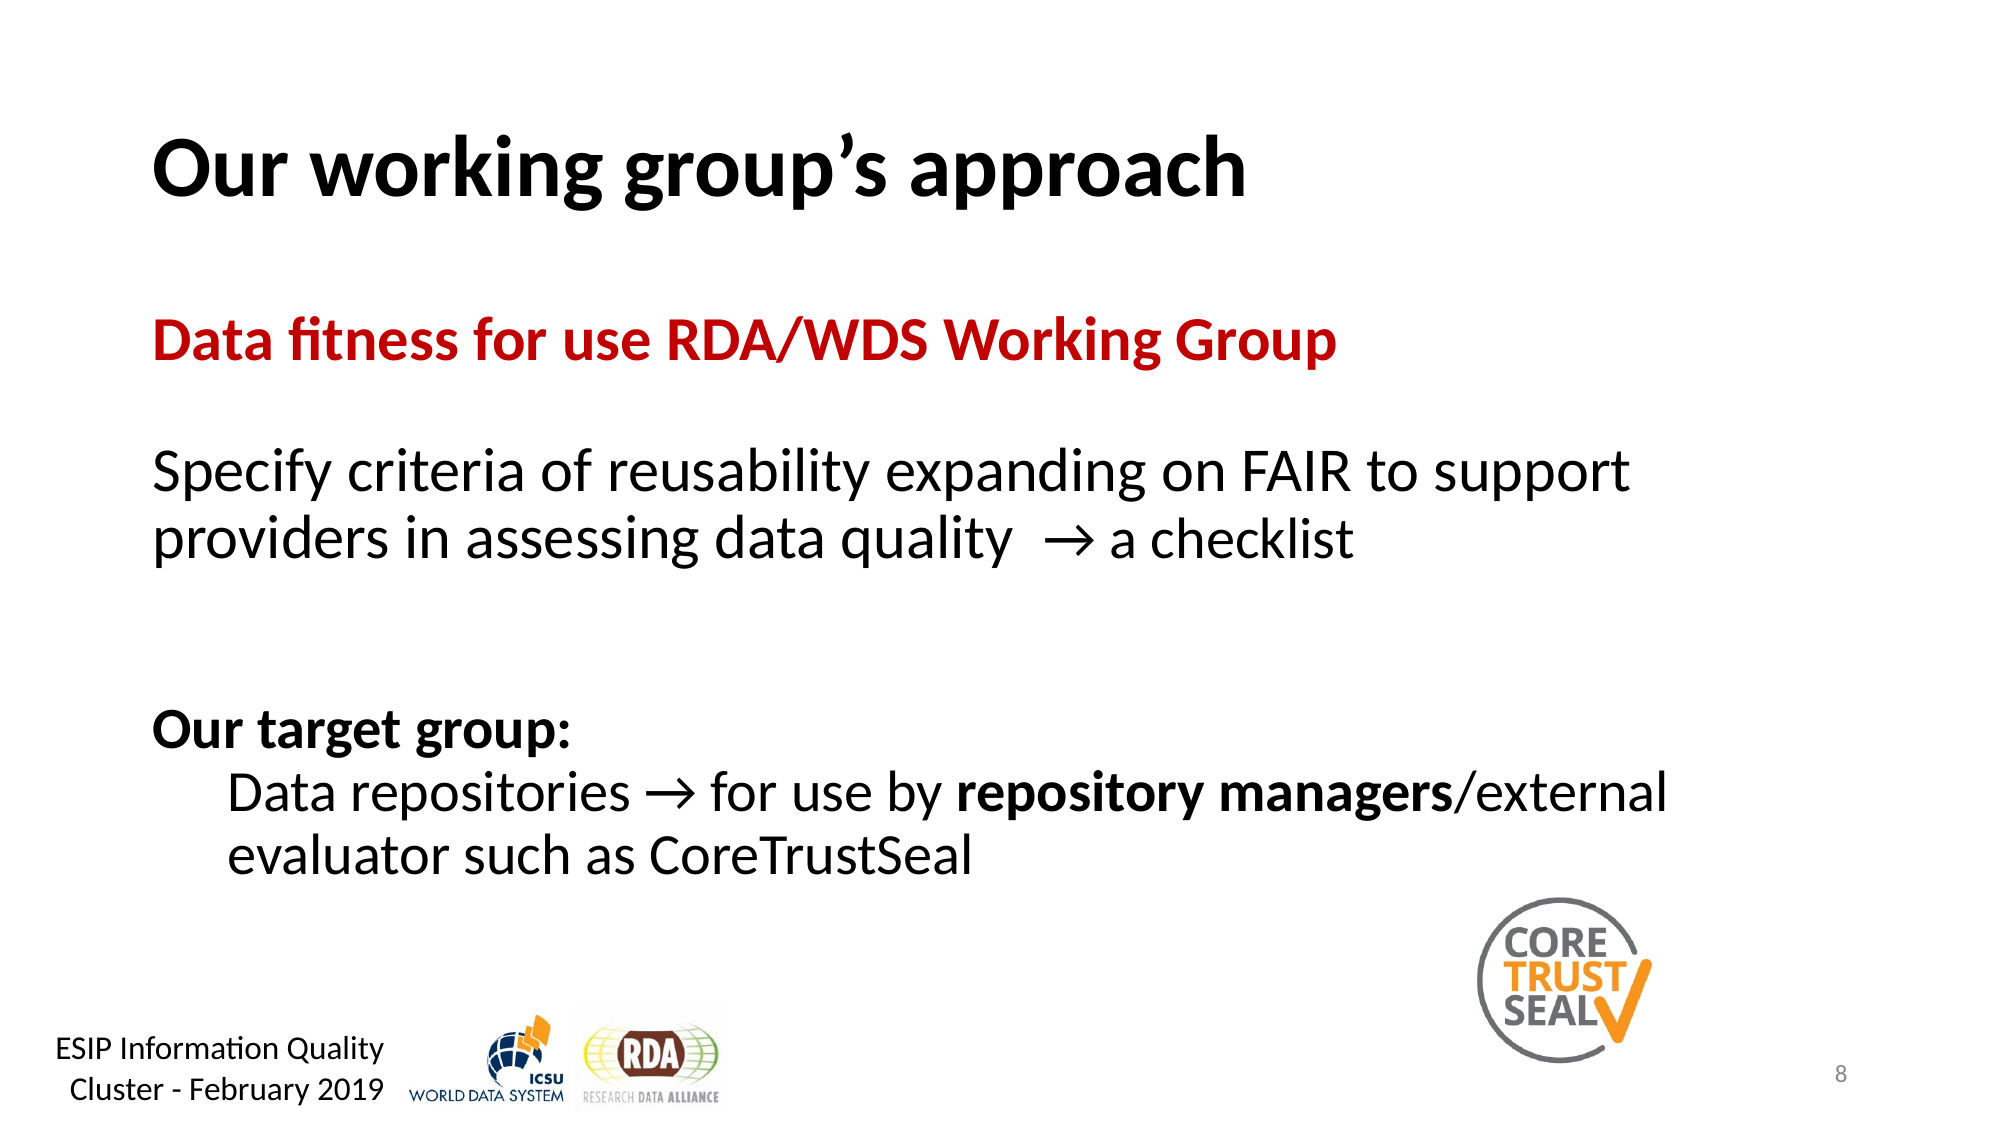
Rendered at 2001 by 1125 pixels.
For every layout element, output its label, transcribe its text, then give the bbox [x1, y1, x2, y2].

picture [1381, 880, 1733, 1092]
list Data fitness for use RDA/WDS Working Group Specify criteria of reusability expanding on FAIR to support providers in assessing data quality → a checklist Our target group: Data repositories → for use by repository managers/external evaluator such as CoreTrustSeal [137, 299, 1863, 1014]
title Our working group’s approach [137, 59, 1863, 278]
picture [398, 1003, 729, 1113]
text_box ESIP Information Quality Cluster - February 2019 [17, 1019, 393, 1075]
slide_number 8 [1412, 1042, 1863, 1103]
